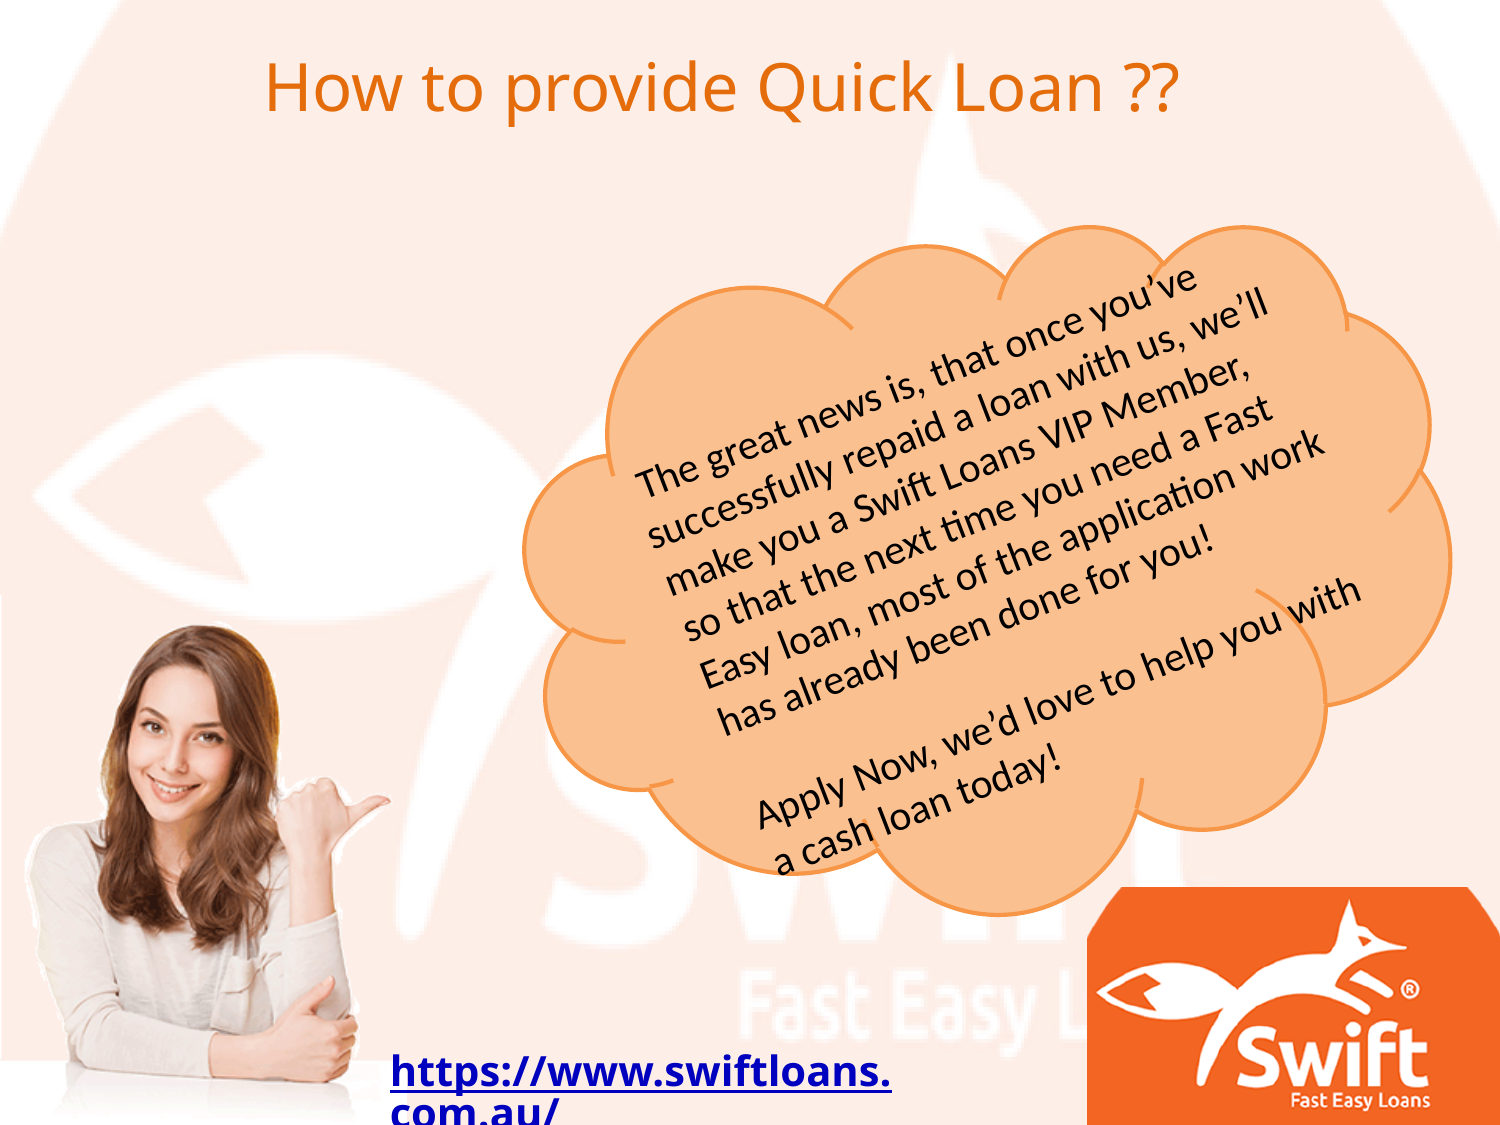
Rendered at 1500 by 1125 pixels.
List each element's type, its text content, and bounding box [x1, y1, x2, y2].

text_box The great news is, that once you’ve successfully repaid a loan with us, we’ll make you a Swift Loans VIP Member, so that the next time you need a Fast Easy loan, most of the application work has already been done for you! Apply Now, we’d love to help you with a cash loan today! [603, 213, 1420, 898]
text_box https://www.swiftloans.com.au/ [410, 1037, 925, 1110]
text_box [522, 225, 1155, 873]
text_box How to provide Quick Loan ?? [248, 37, 1197, 133]
text_box [879, 226, 1453, 918]
picture [1087, 887, 1500, 1125]
picture [0, 595, 407, 1125]
